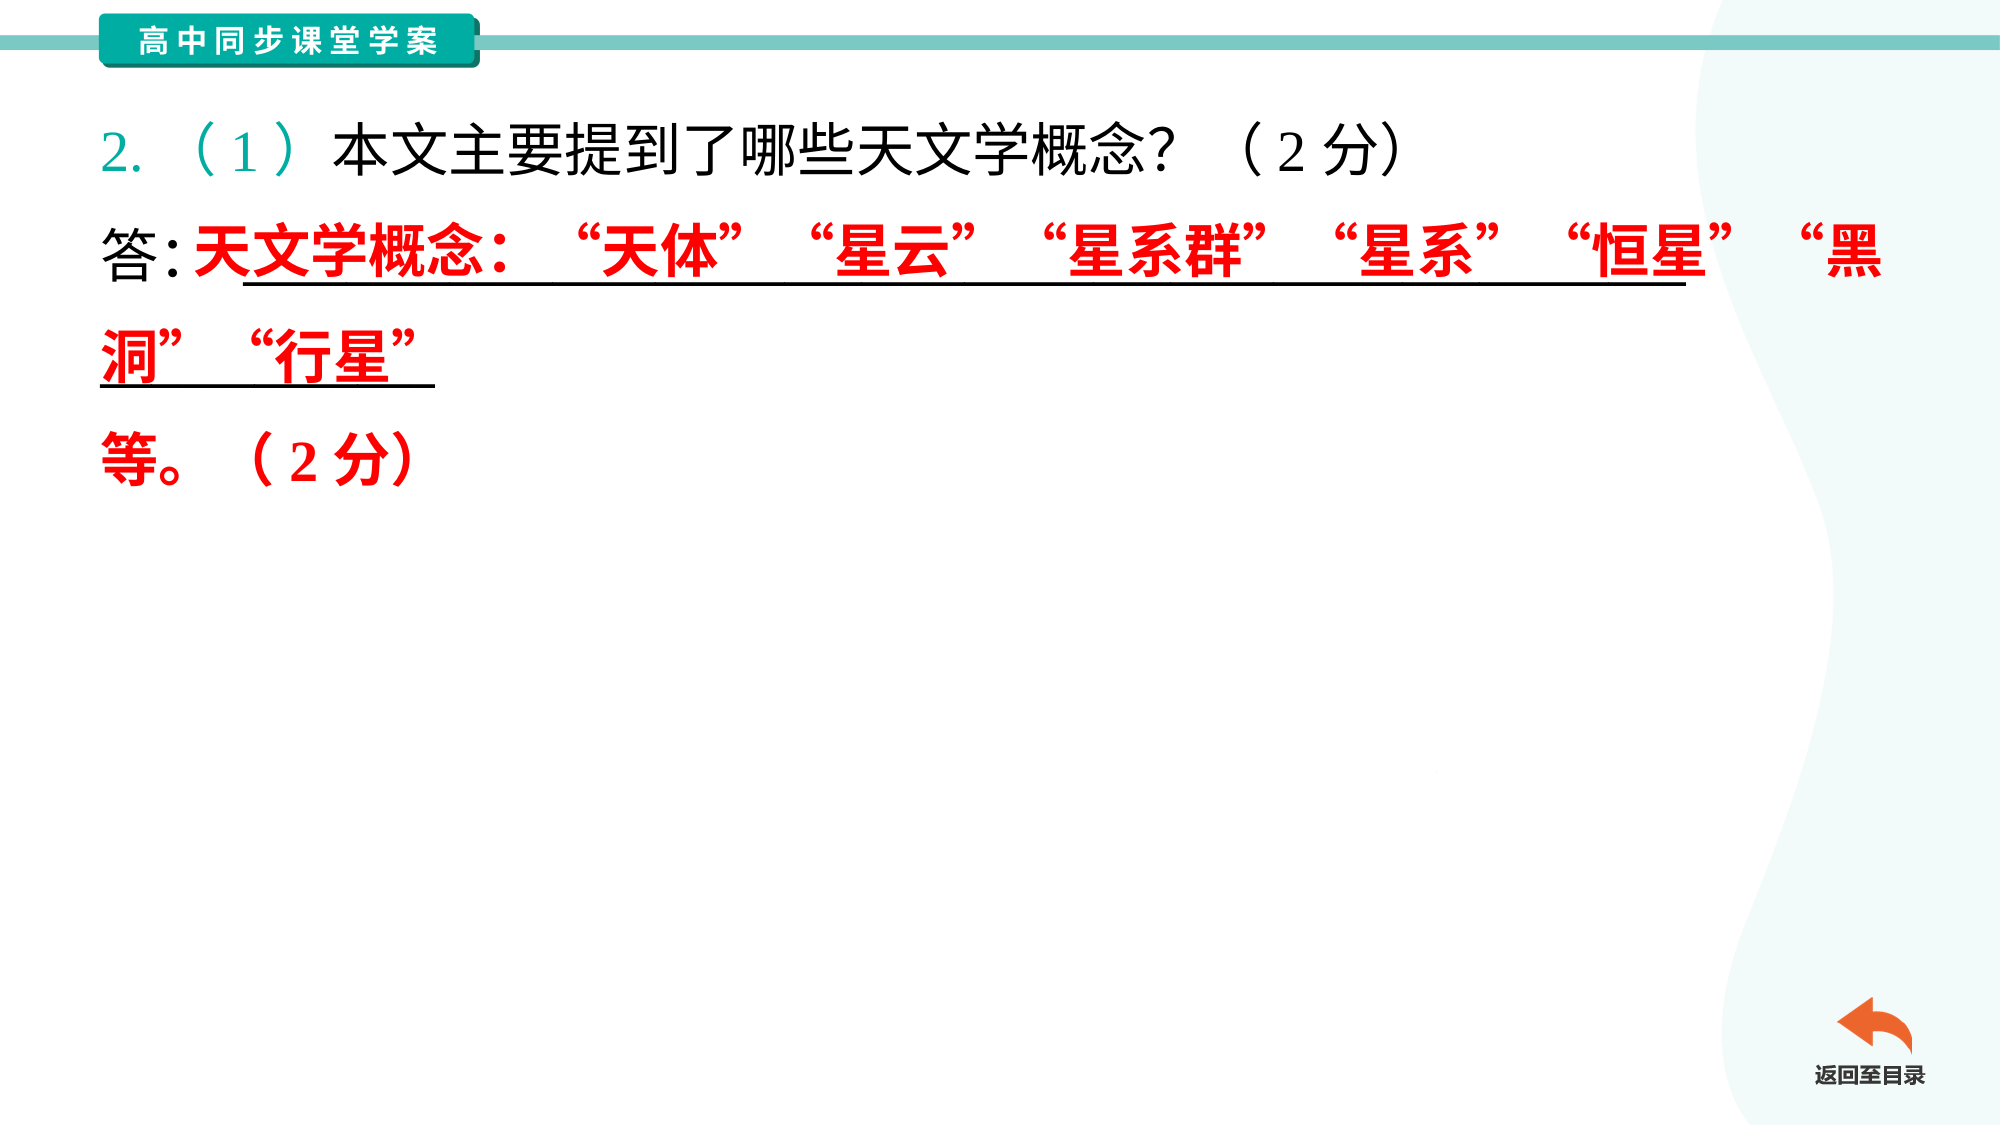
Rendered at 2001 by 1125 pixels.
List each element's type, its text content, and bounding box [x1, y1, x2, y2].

picture [0, 0, 2000, 1125]
text_box 天文学概念：“天体”“星云”“星系群”“星系”“恒星”“黑洞”“行星” 等。（2分） [100, 178, 1899, 376]
text_box 2.（1）本文主要提到了哪些天文学概念？（2分） 答： ________________________________________________________ _____________ [100, 376, 1899, 380]
text_box 2.（1）本文主要提到了哪些天文学概念？（2分） 答： ________________________________________________________ _____________ [100, 76, 1899, 178]
